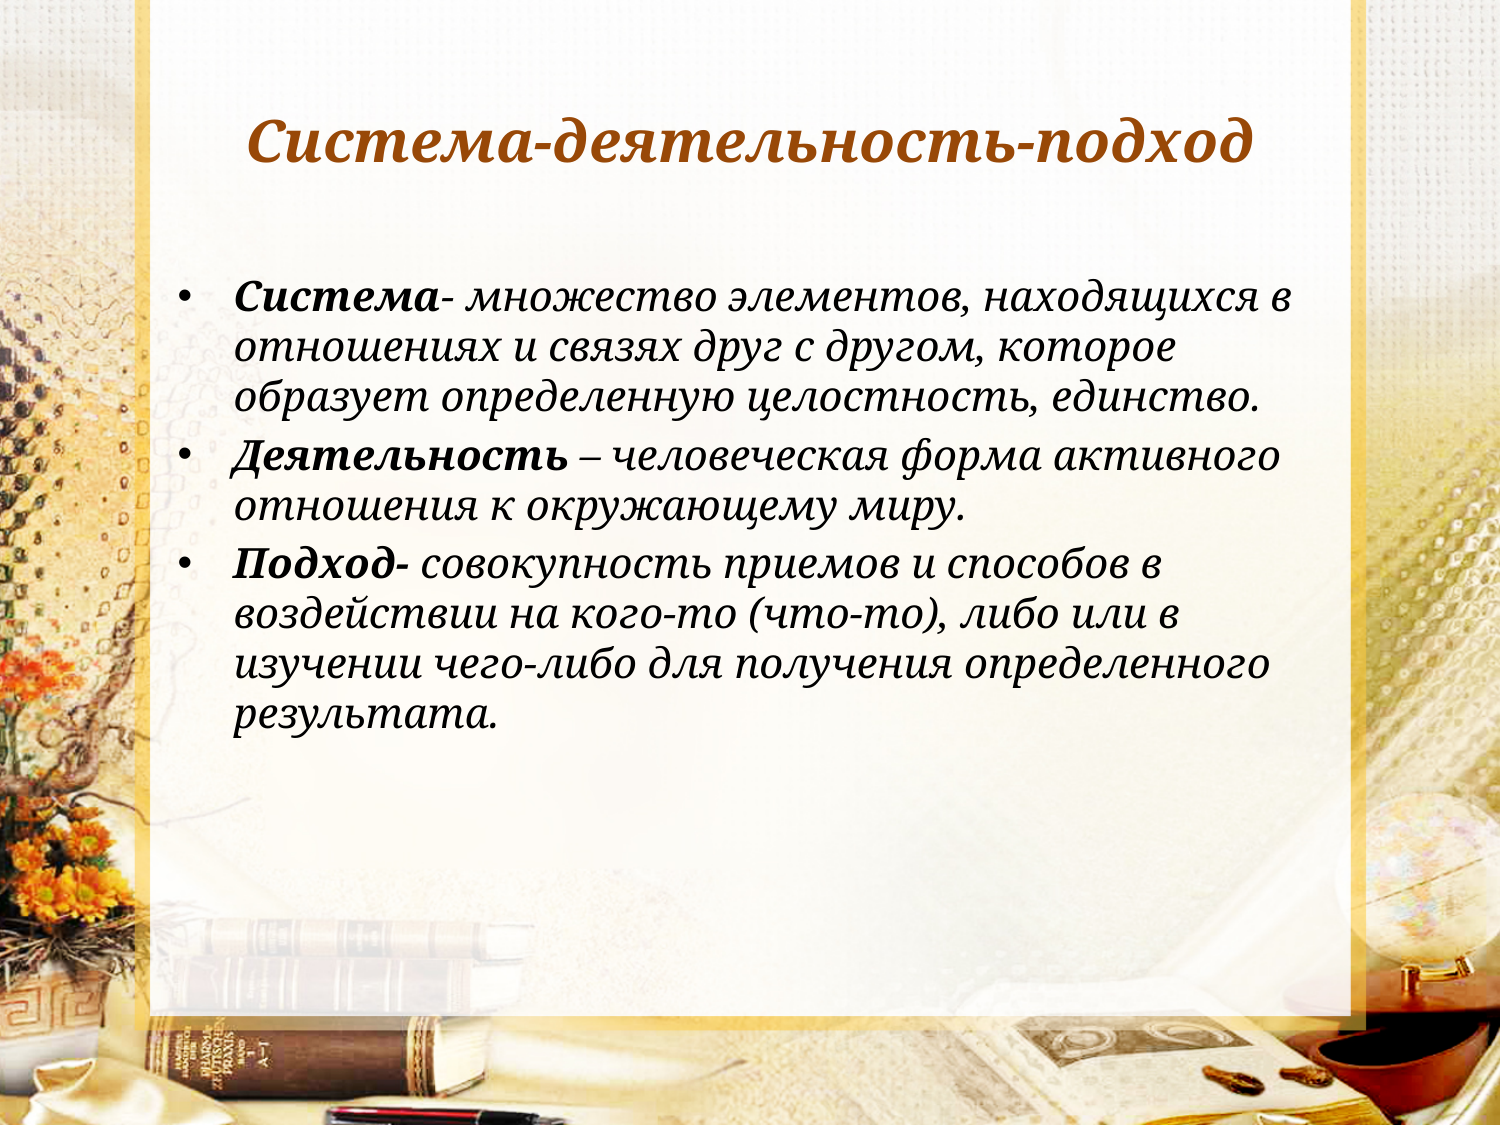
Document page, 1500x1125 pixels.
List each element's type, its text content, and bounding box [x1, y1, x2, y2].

title Система-деятельность-подход [75, 45, 1425, 233]
picture [0, 0, 1500, 1125]
list Система- множество элементов, находящихся в отношениях и связях друг с другом, которое образует определенную целостность, единство. Деятельность – человеческая форма активного отношения к окружающему миру. Подход- совокупность приемов и способов в воздействии на кого-то (что-то), либо или в изучении чего-либо для получения определенного результата. [162, 262, 1350, 988]
